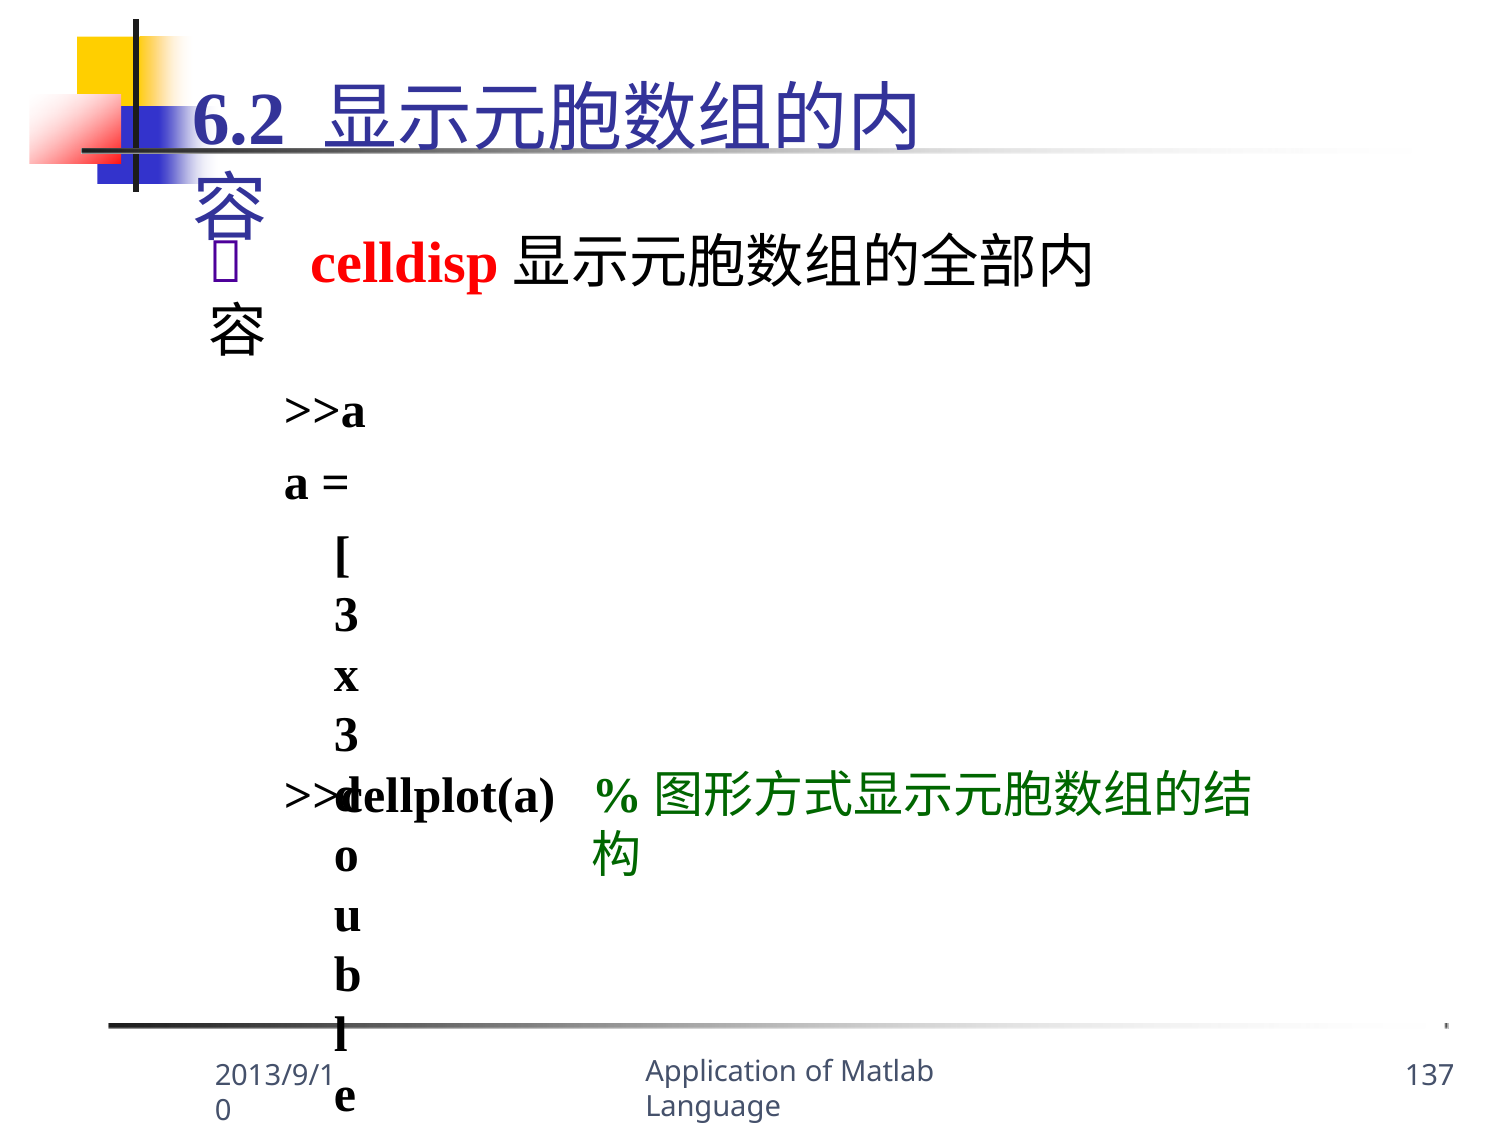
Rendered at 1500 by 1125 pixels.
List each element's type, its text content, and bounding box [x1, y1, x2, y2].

text_box 6.2 显示元胞数组的内容 [189, 69, 982, 250]
text_box %图形方式显示元胞数组的结构 [589, 762, 1295, 883]
picture [108, 1023, 206, 1029]
picture [1142, 1023, 1458, 1029]
picture [29, 36, 194, 184]
slide_number 137 [1400, 1056, 1457, 1125]
text_box >>cellplot(a) [281, 762, 557, 823]
picture [982, 148, 1431, 154]
text_box  celldisp显示元胞数组的全部内容 >>a a = [3x3 double] 'Anne Smith' [3.0000 + 7.0000i] [1x21 double] >>celldisp(a) %显示全部内容 [206, 223, 1142, 1125]
